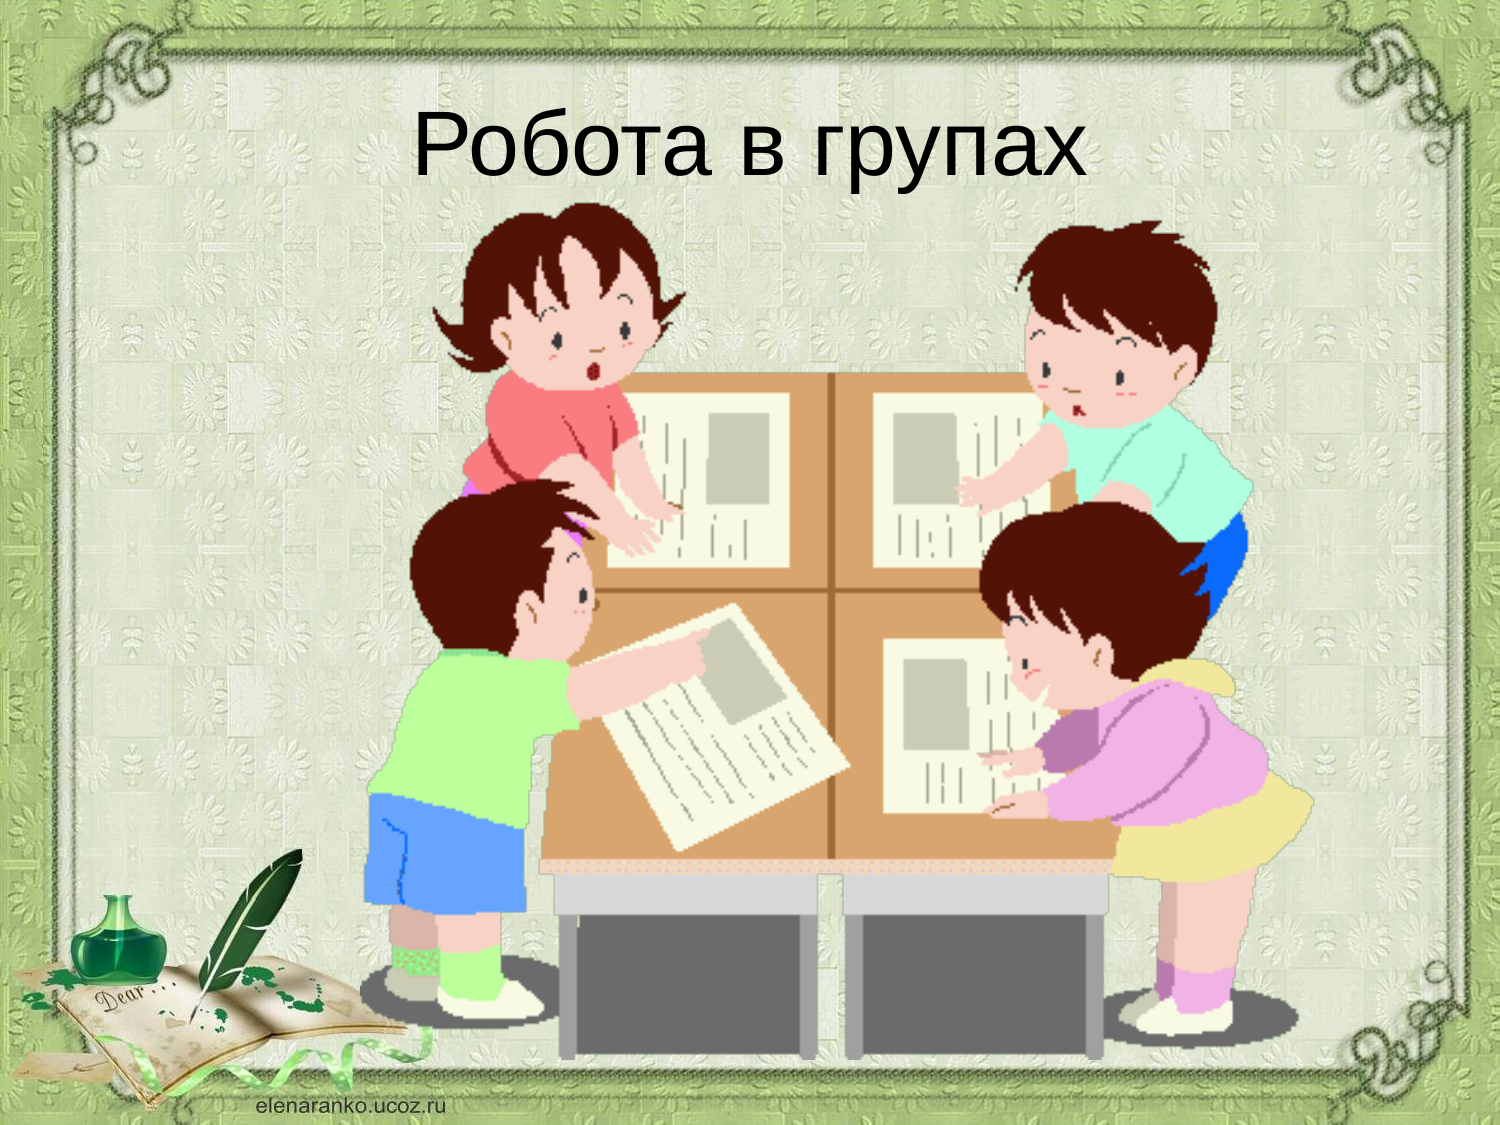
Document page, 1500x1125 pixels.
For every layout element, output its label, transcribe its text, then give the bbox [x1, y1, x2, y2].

picture [0, 0, 1500, 1125]
title Робота в групах [75, 45, 1425, 233]
